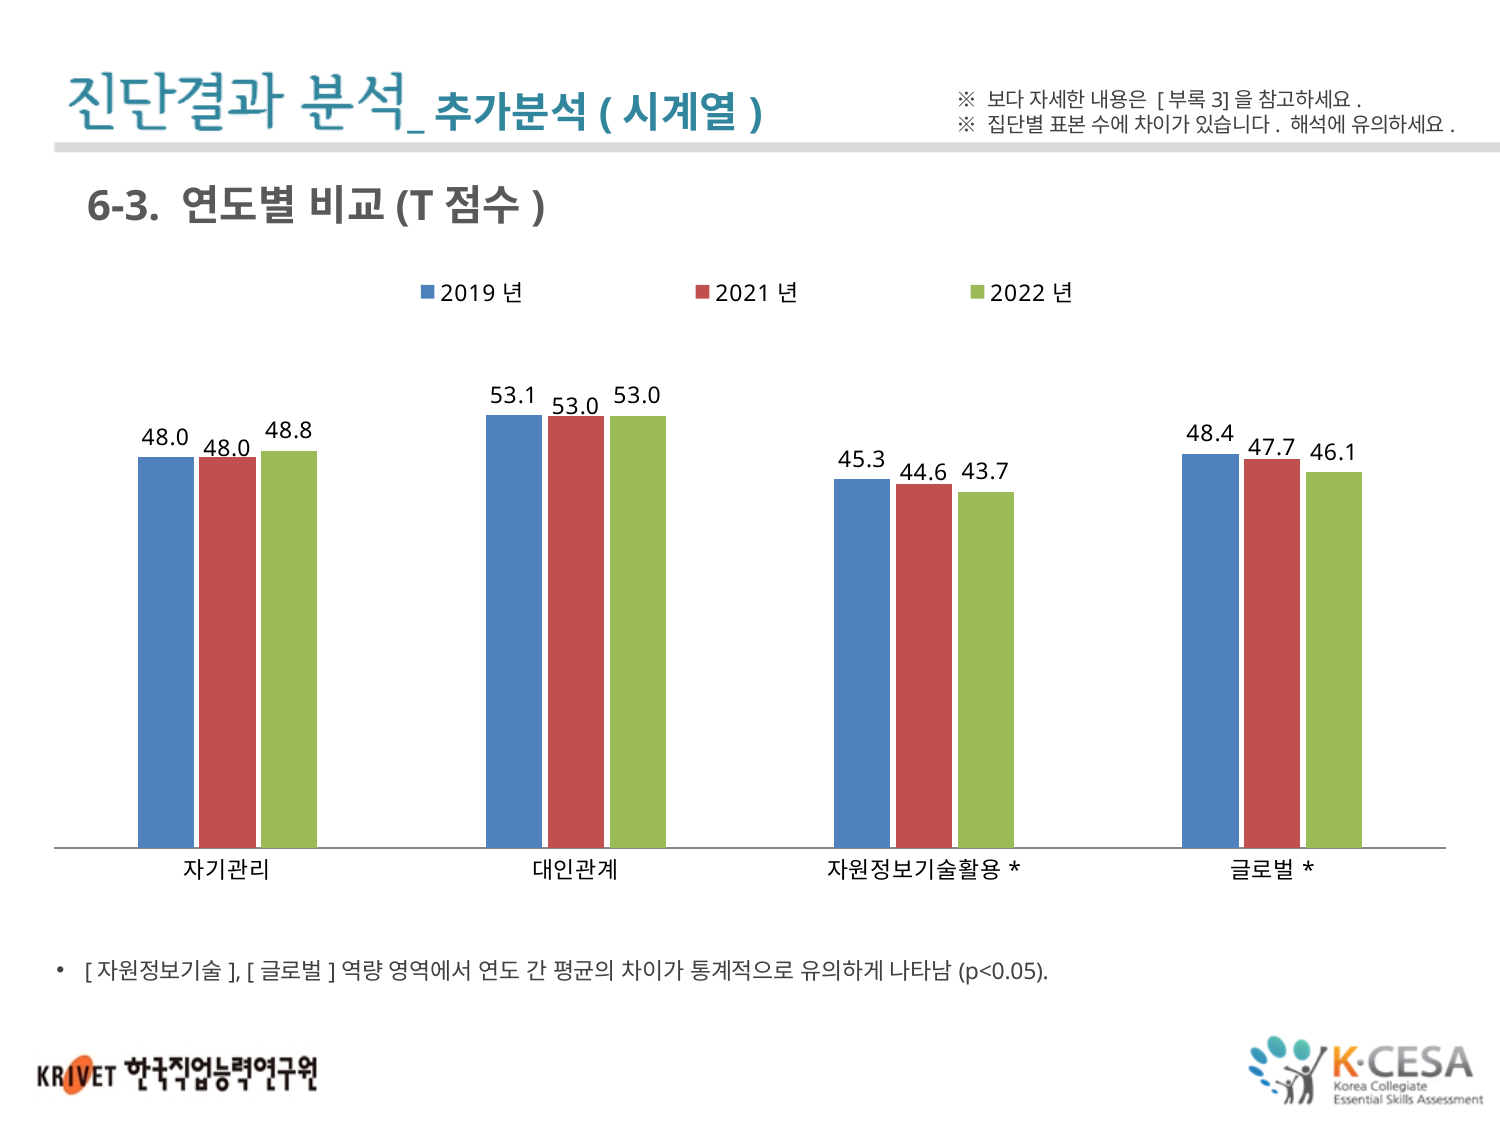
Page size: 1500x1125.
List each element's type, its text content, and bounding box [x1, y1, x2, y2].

picture [0, 0, 1500, 1125]
text_box [자원정보기술], [글로벌]역량 영역에서 연도 간 평균의 차이가 통계적으로 유의하게 나타남(p<0.05). [41, 935, 1396, 992]
text_box 6-3. 연도별 비교(T점수) [72, 171, 671, 236]
text_box _추가분석(시계열) [392, 78, 823, 144]
text_box ※ 보다 자세한 내용은 [부록3]을 참고하세요. ※ 집단별 표본 수에 차이가 있습니다. 해석에 유의하세요. [942, 79, 1472, 144]
chart [30, 248, 1470, 920]
